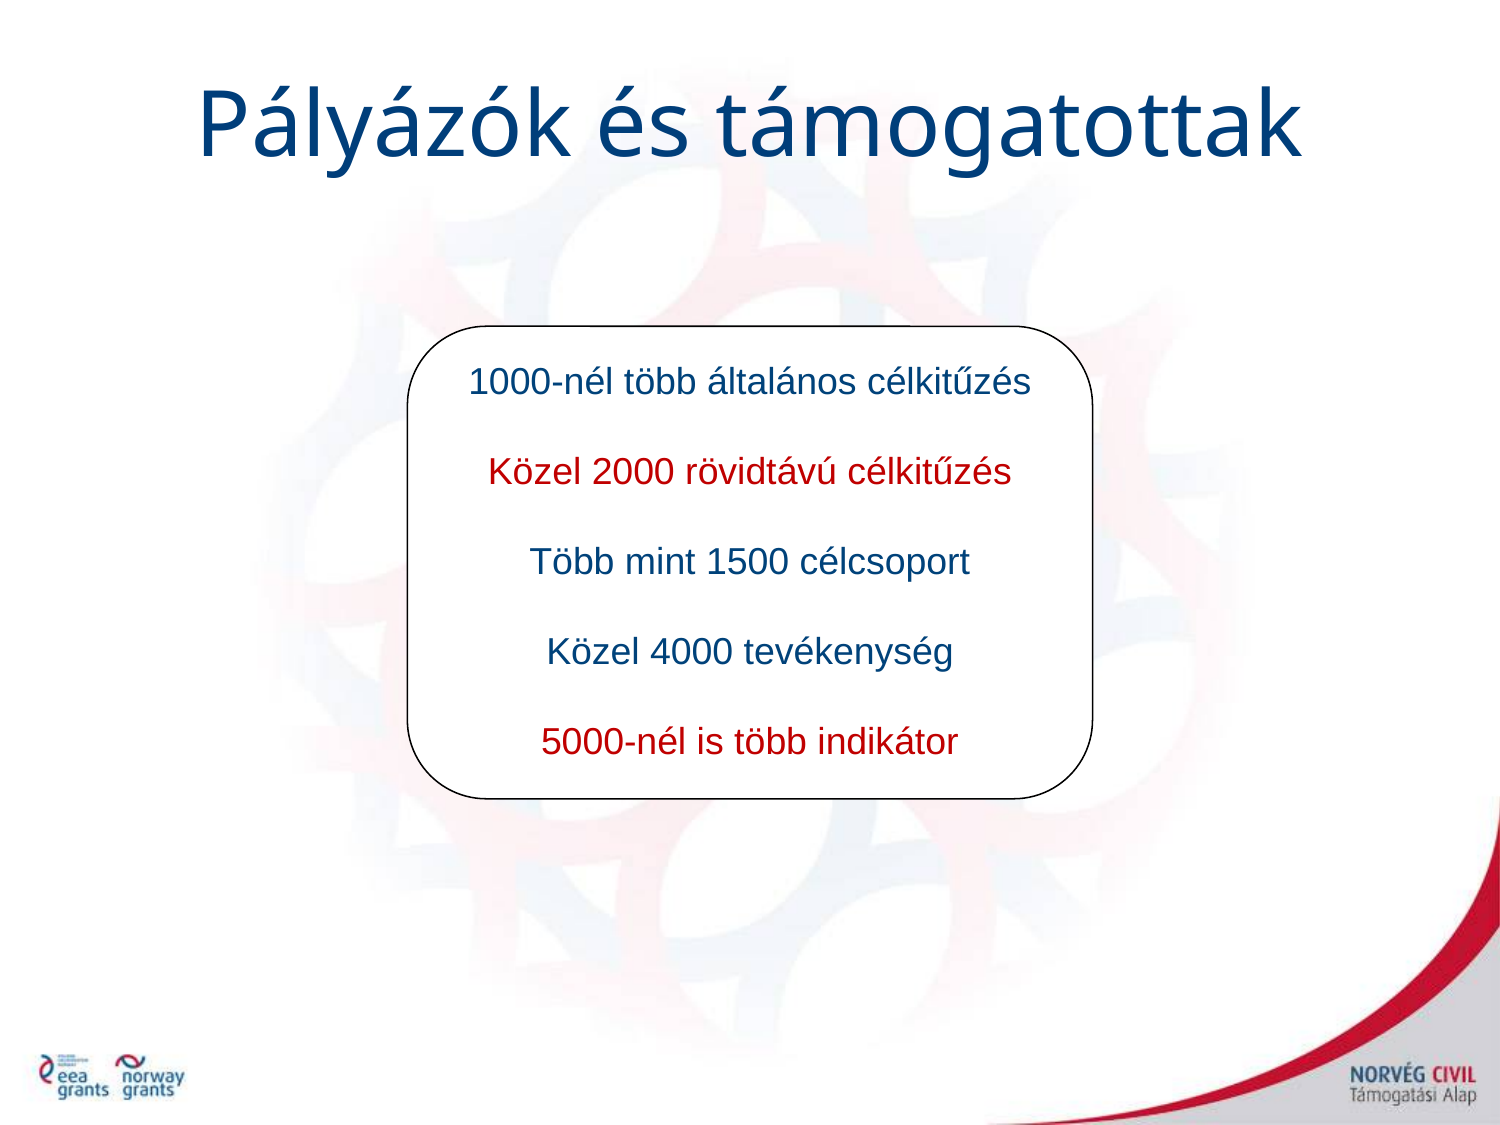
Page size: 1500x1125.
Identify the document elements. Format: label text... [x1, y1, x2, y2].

text_box 1000-nél több általános célkitűzés Közel 2000 rövidtávú célkitűzés Több mint 1500 célcsoport Közel 4000 tevékenység 5000-nél is több indikátor [407, 326, 1093, 799]
picture [0, 0, 1500, 1125]
text_box Pályázók és támogatottak [41, 31, 1459, 209]
